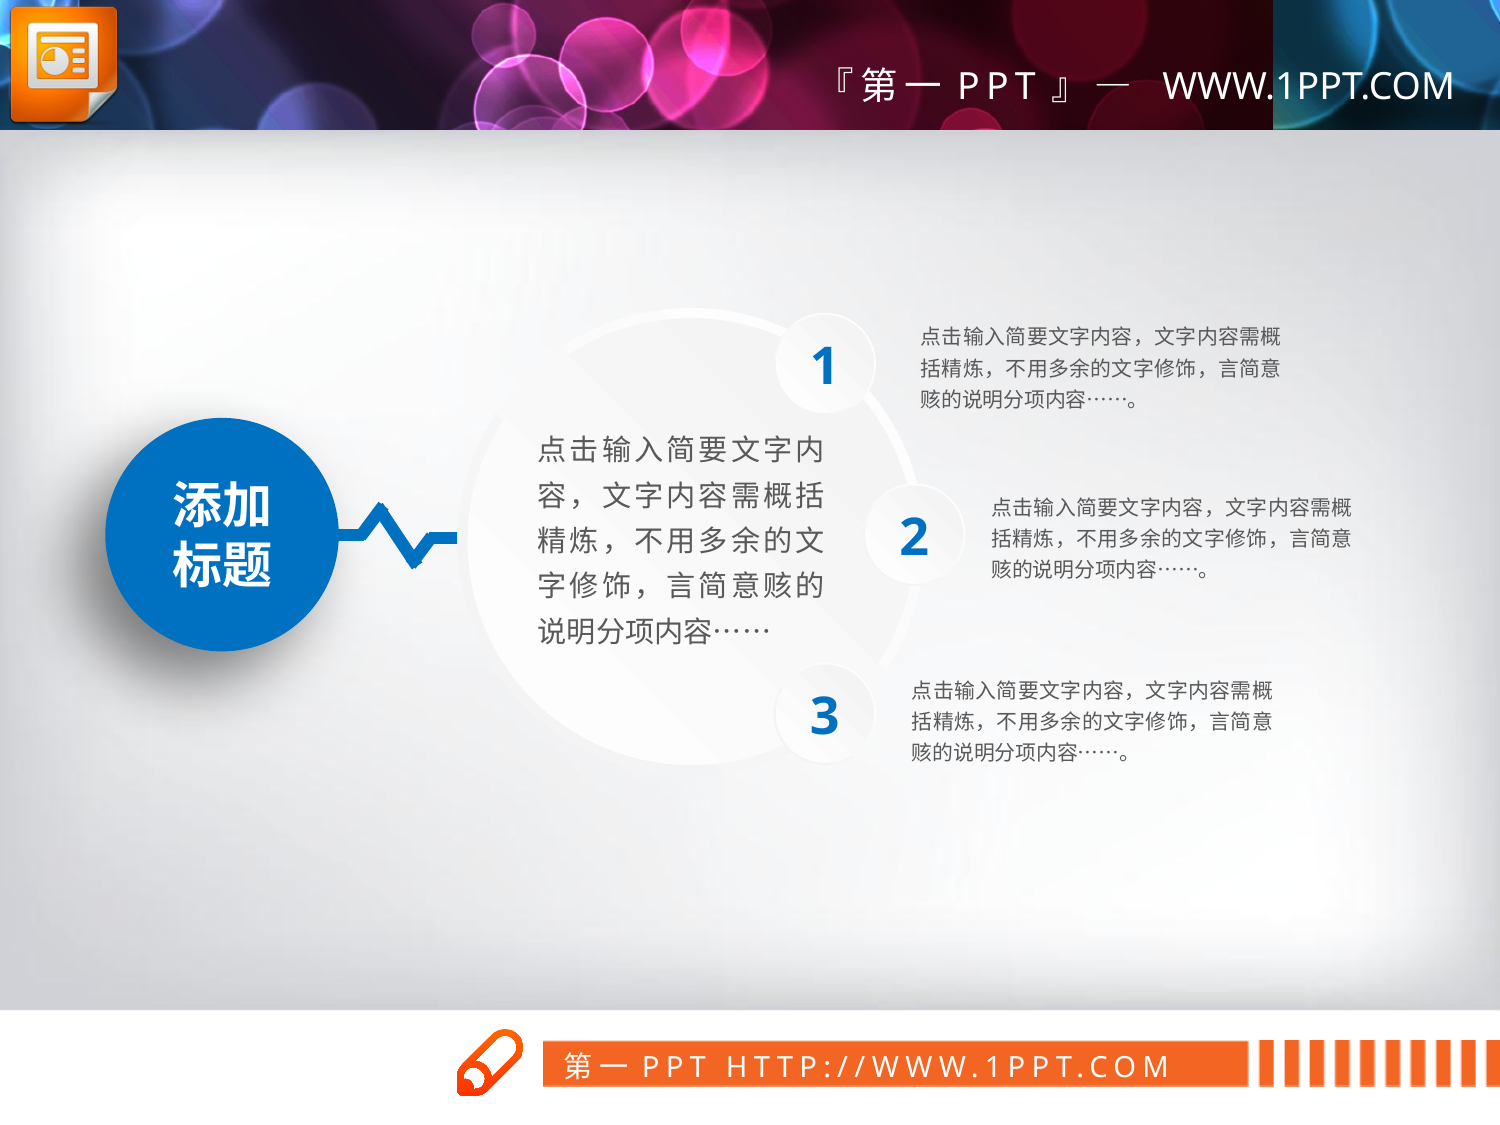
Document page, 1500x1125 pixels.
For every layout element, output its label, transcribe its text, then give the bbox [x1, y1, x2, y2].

text_box 点击输入简要文字内容，文字内容需概括精炼，不用多余的文字修饰，言简意赅的说明分项内容……。 [929, 670, 1273, 765]
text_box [457, 307, 925, 776]
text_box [773, 662, 877, 766]
text_box 添加 标题 [171, 473, 273, 594]
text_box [773, 312, 877, 416]
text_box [862, 483, 966, 587]
picture [543, 1040, 1500, 1087]
text_box [105, 417, 335, 652]
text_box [289, 505, 452, 567]
text_box 点击输入简要文字内容，文字内容需概括精炼，不用多余的文字修饰，言简意赅的说明分项内容……。 [991, 488, 1353, 582]
picture [0, 0, 1500, 1012]
text_box 点击输入简要文字内容，文字内容需概括精炼，不用多余的文字修饰，言简意赅的说明分项内容……。 [929, 317, 1282, 412]
